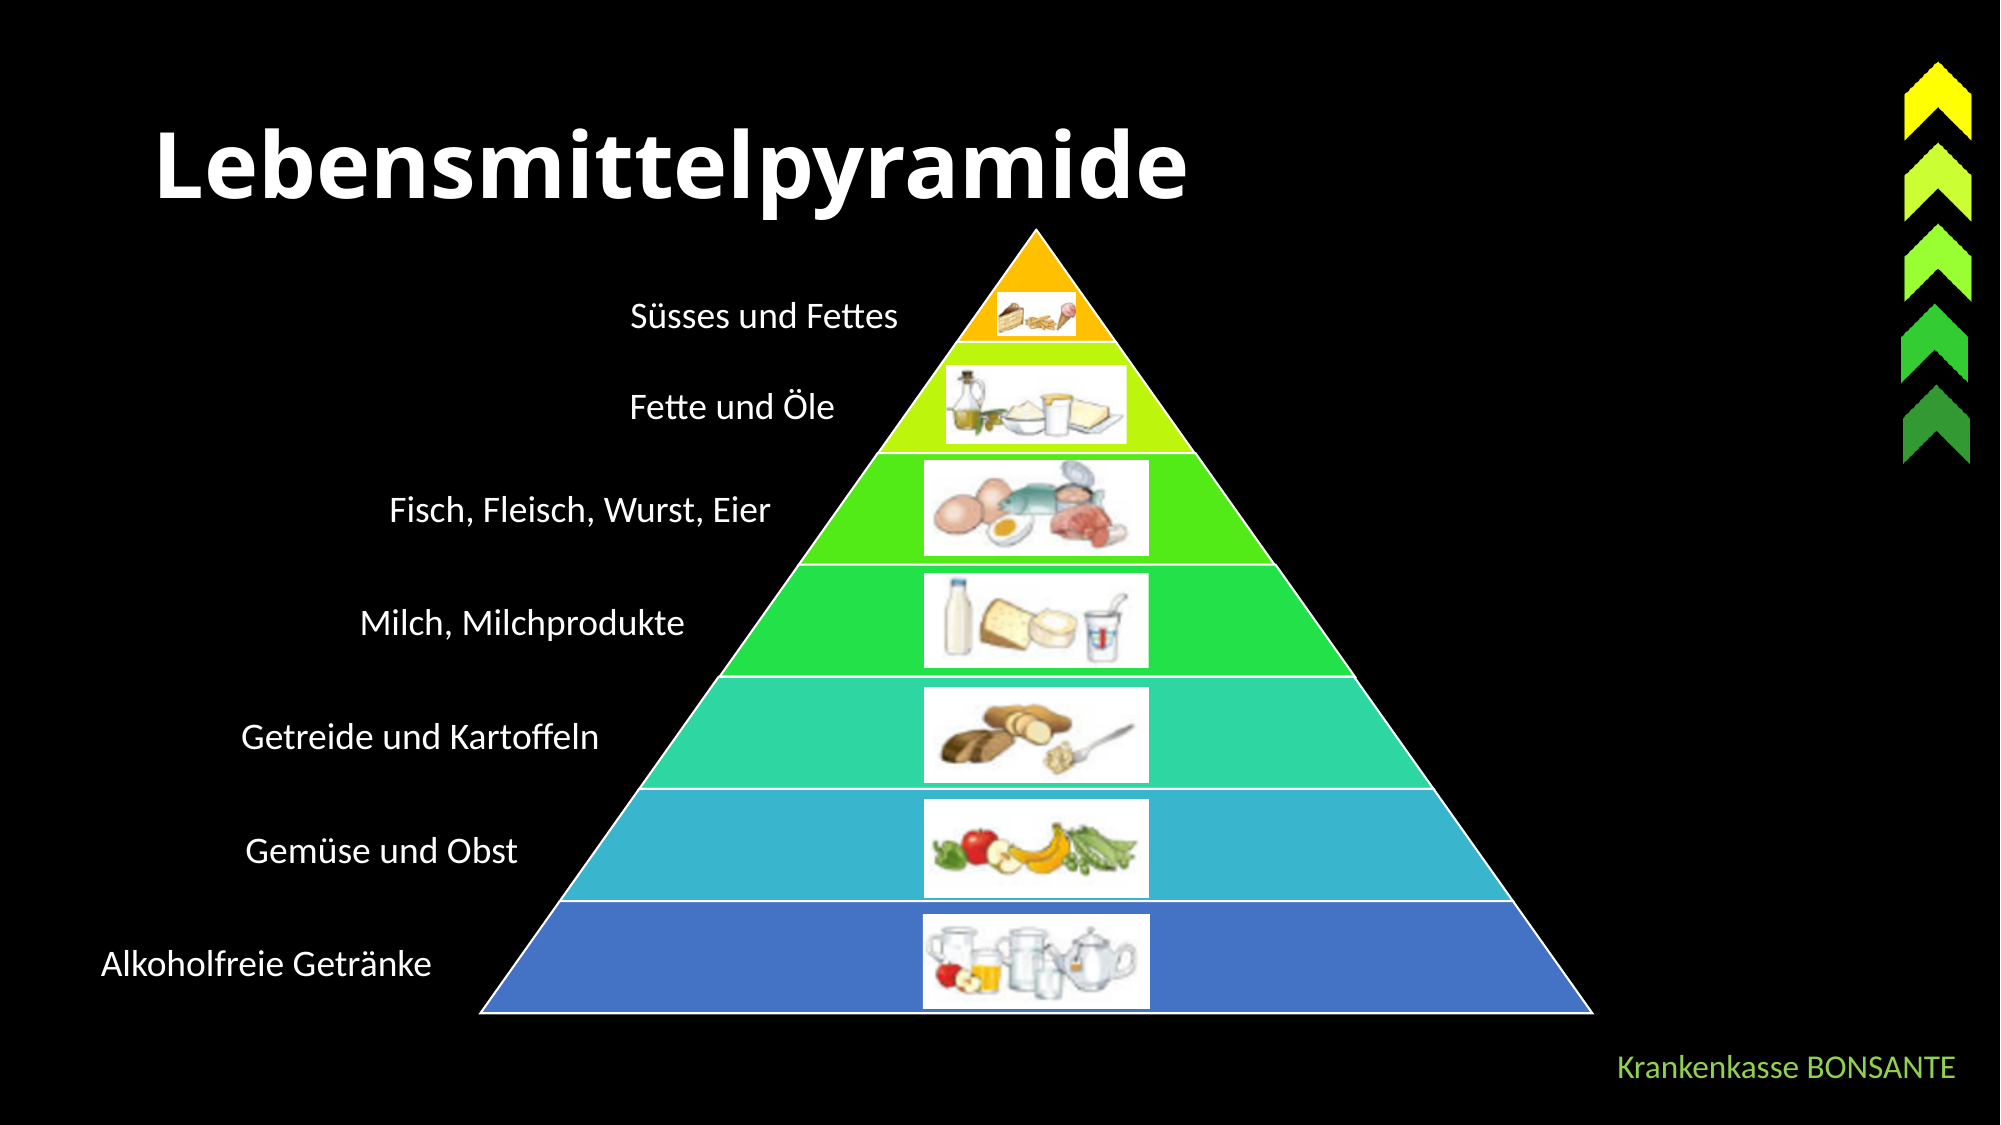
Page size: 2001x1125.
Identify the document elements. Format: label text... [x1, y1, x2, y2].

picture [946, 365, 1127, 444]
picture [924, 573, 1149, 668]
title Lebensmittelpyramide [137, 59, 1863, 278]
picture [997, 292, 1076, 336]
picture [922, 914, 1150, 1009]
picture [924, 687, 1149, 783]
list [480, 228, 1593, 1014]
text_box Getreide und Kartoffeln [226, 704, 480, 765]
footer Krankenkasse BONSANTE [1296, 1035, 1972, 1096]
text_box Milch, Milchprodukte [344, 590, 480, 651]
picture [1900, 59, 1972, 466]
picture [924, 799, 1149, 898]
text_box Fisch, Fleisch, Wurst, Eier [374, 477, 480, 538]
text_box Gemüse und Obst [230, 818, 480, 879]
text_box Alkoholfreie Getränke [86, 931, 452, 992]
picture [924, 460, 1149, 556]
